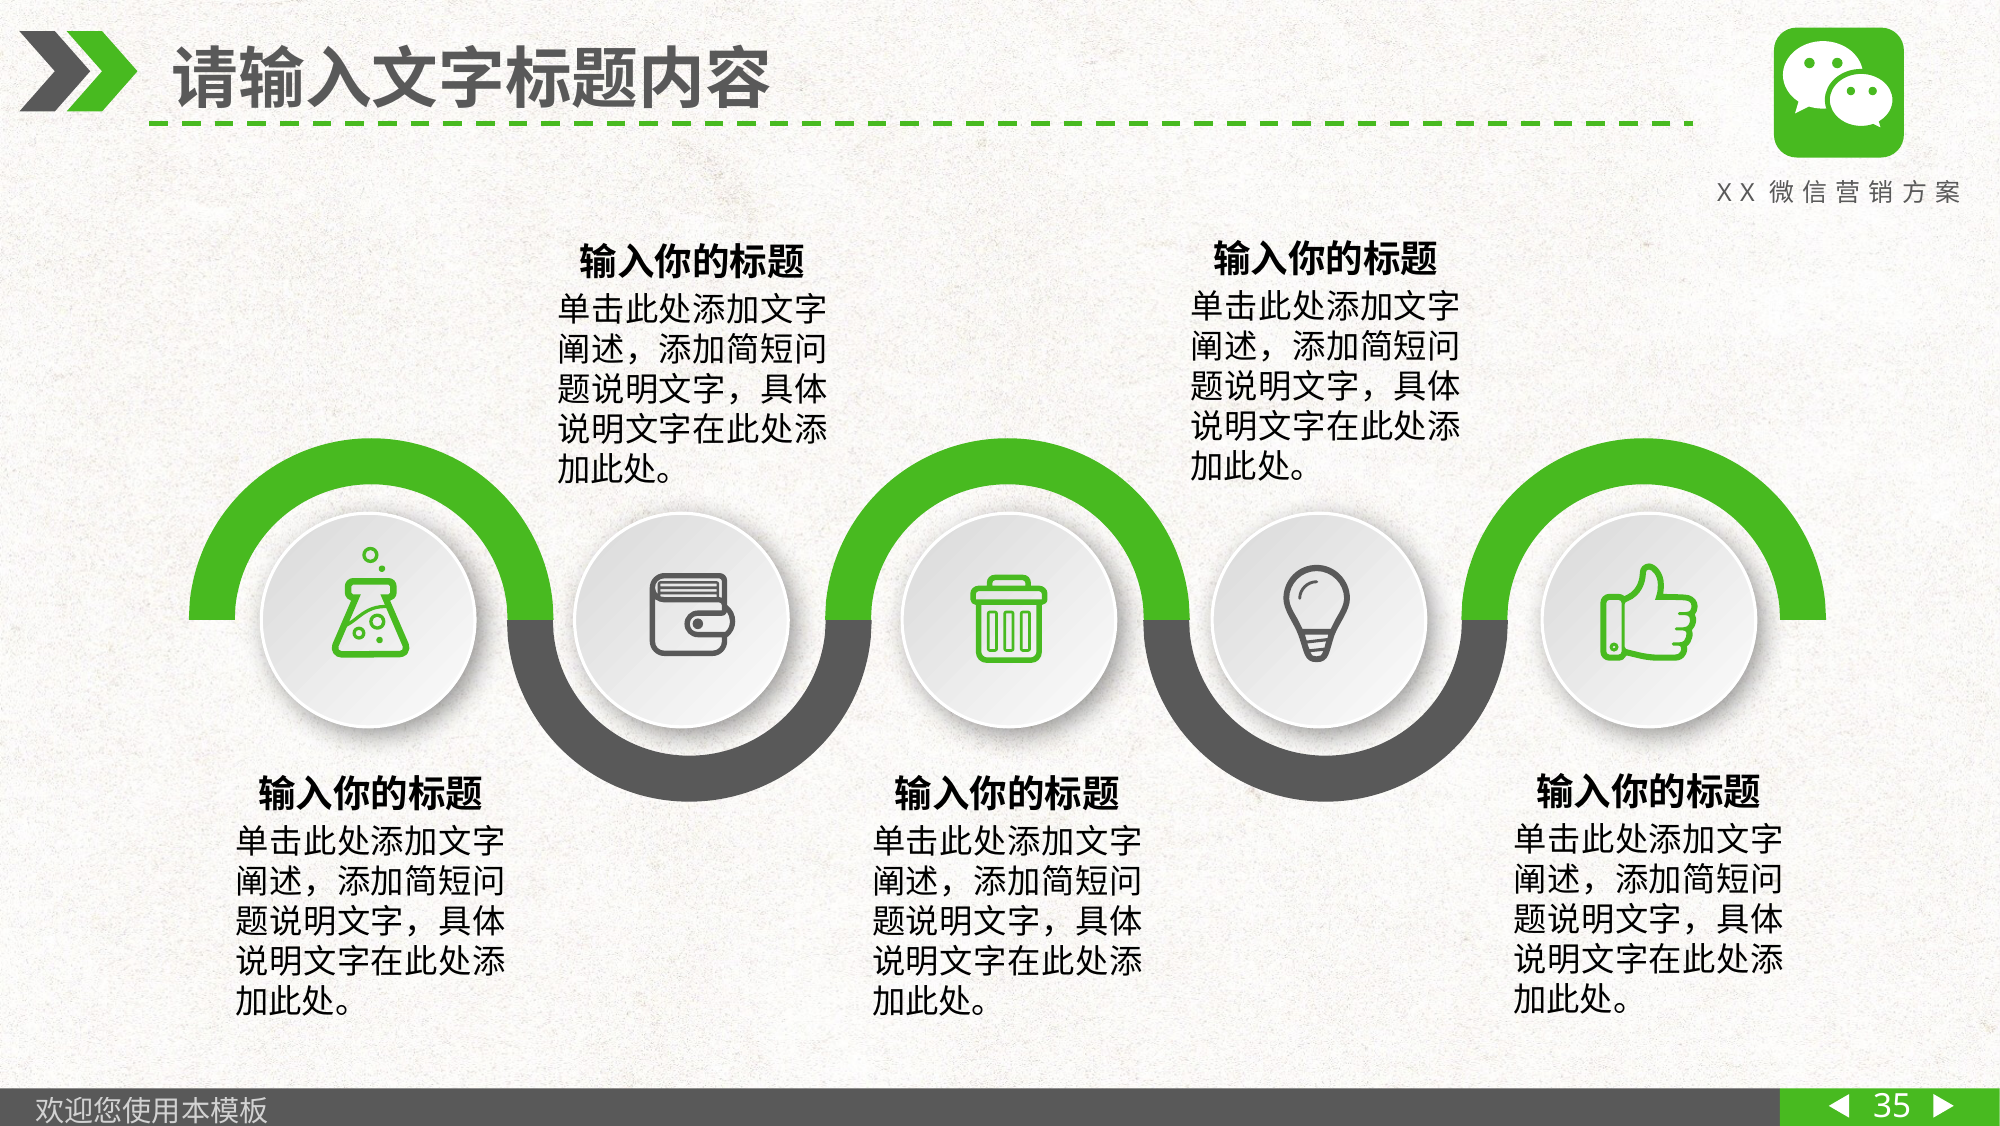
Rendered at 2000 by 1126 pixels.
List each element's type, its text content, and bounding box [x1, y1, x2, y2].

text_box 请输入文字标题内容 [125, 28, 1354, 124]
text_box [556, 243, 829, 422]
text_box [17, 28, 92, 114]
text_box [317, 564, 423, 670]
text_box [1600, 563, 1698, 661]
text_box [649, 572, 739, 657]
text_box [506, 620, 872, 802]
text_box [1283, 564, 1351, 663]
text_box [259, 511, 478, 729]
text_box [1540, 511, 1758, 729]
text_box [970, 574, 1048, 664]
text_box [899, 511, 1118, 729]
picture [0, 0, 2000, 1088]
text_box [572, 511, 791, 729]
text_box [1461, 438, 1827, 620]
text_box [871, 774, 1143, 953]
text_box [235, 774, 507, 953]
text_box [1692, 27, 1986, 215]
text_box [1210, 511, 1428, 729]
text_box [1513, 772, 1785, 951]
text_box [1143, 620, 1508, 802]
text_box [64, 28, 140, 114]
text_box [825, 438, 1190, 620]
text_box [1190, 240, 1462, 419]
text_box [188, 438, 554, 620]
